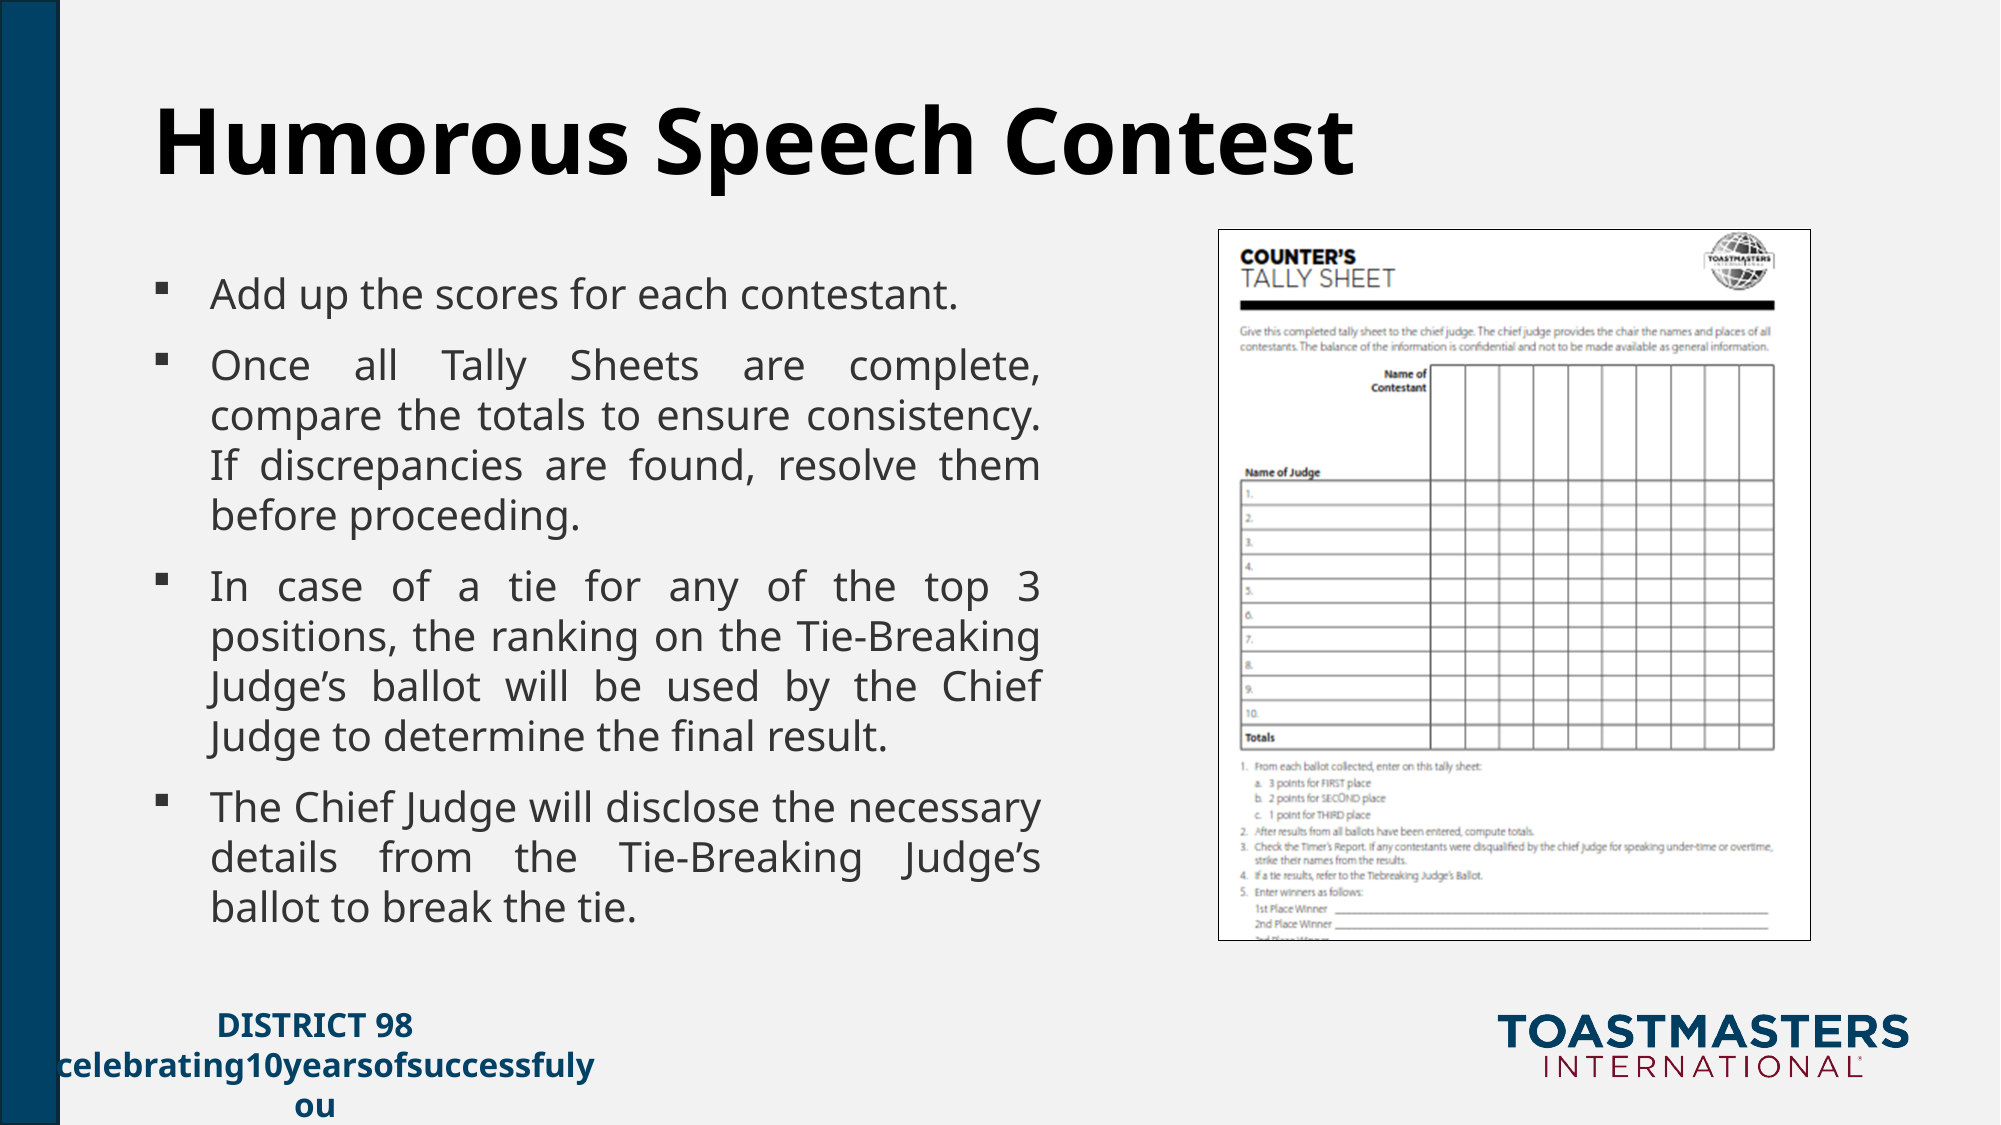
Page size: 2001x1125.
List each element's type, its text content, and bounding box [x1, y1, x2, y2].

text_box [0, 0, 60, 1125]
list Add up the scores for each contestant. Once all Tally Sheets are complete, compare the totals to ensure consistency. If discrepancies are found, resolve them before proceeding. In case of a tie for any of the top 3 positions, the ranking on the Tie-Breaking Judge’s ballot will be used by the Chief Judge to determine the final result. The Chief Judge will disclose the necessary details from the Tie-Breaking Judge’s ballot to break the tie. [137, 260, 1057, 950]
title Humorous Speech Contest [137, 59, 1944, 229]
picture [1217, 228, 2000, 1125]
text_box DISTRICT 98 #celebrating10yearsofsuccessfulyou [10, 996, 620, 1125]
